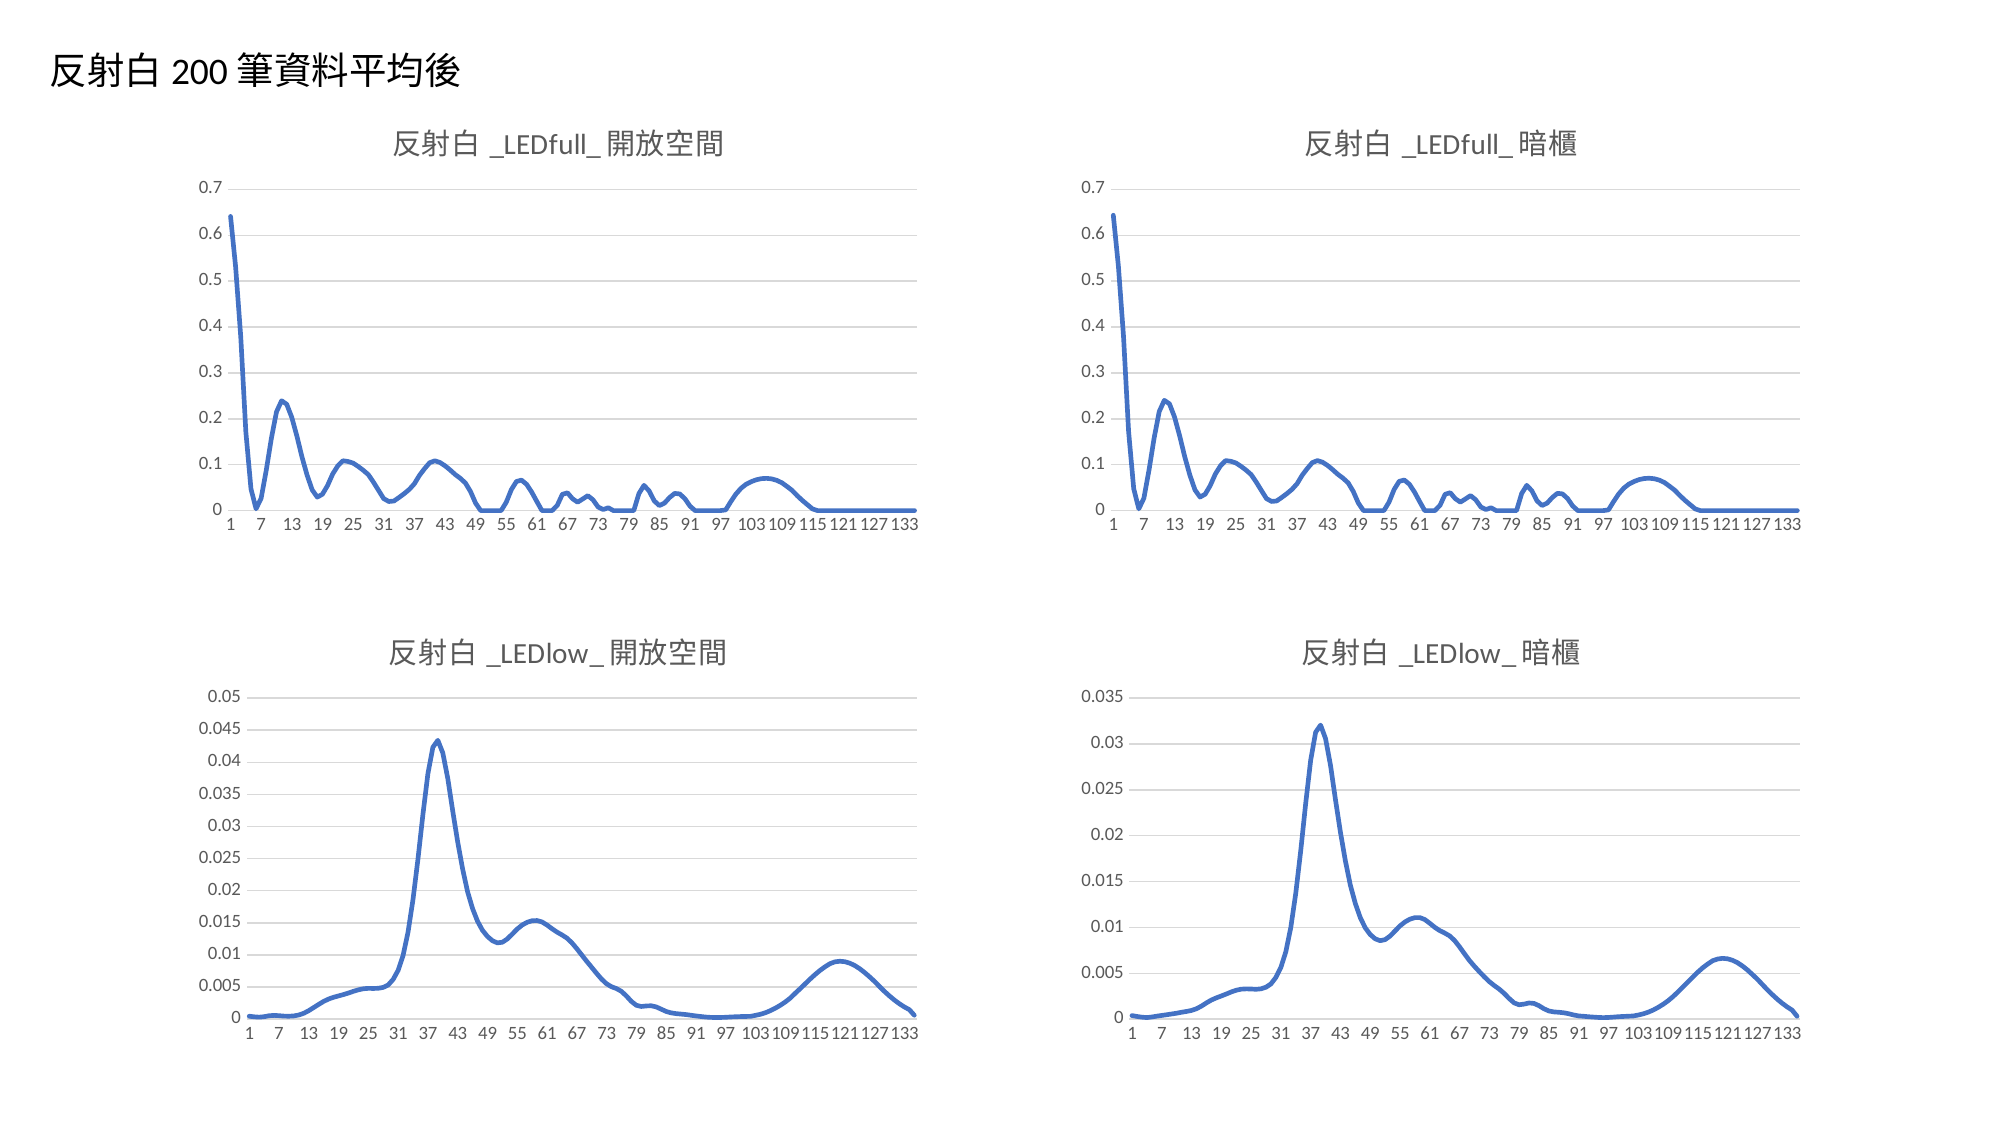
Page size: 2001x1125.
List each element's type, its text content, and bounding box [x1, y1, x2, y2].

text_box 反射白200筆資料平均後 [34, 39, 477, 100]
chart [183, 602, 934, 1053]
chart [1066, 94, 1817, 545]
chart [183, 94, 934, 545]
chart [1066, 602, 1817, 1053]
